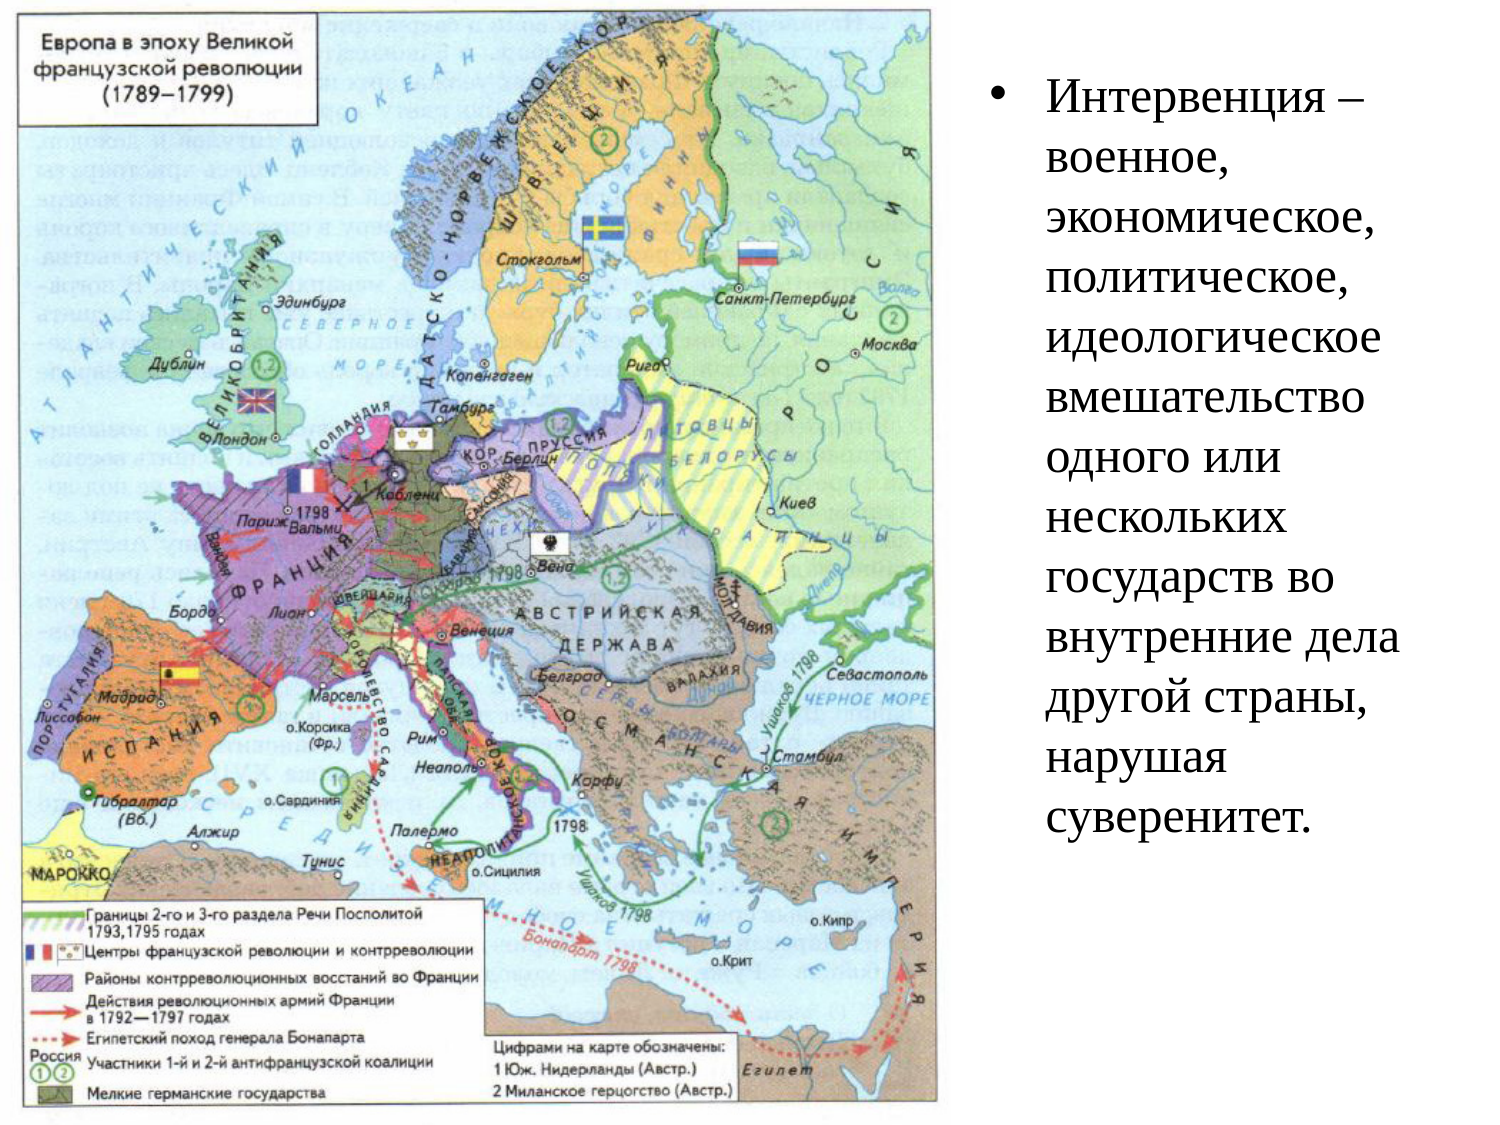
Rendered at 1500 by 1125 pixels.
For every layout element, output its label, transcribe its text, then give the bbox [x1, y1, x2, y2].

picture [0, 0, 951, 1125]
list Интервенция – военное, экономическое, политическое, идеологическое вмешательство одного или нескольких государств во внутренние дела другой страны, нарушая суверенитет. [974, 54, 1425, 1005]
